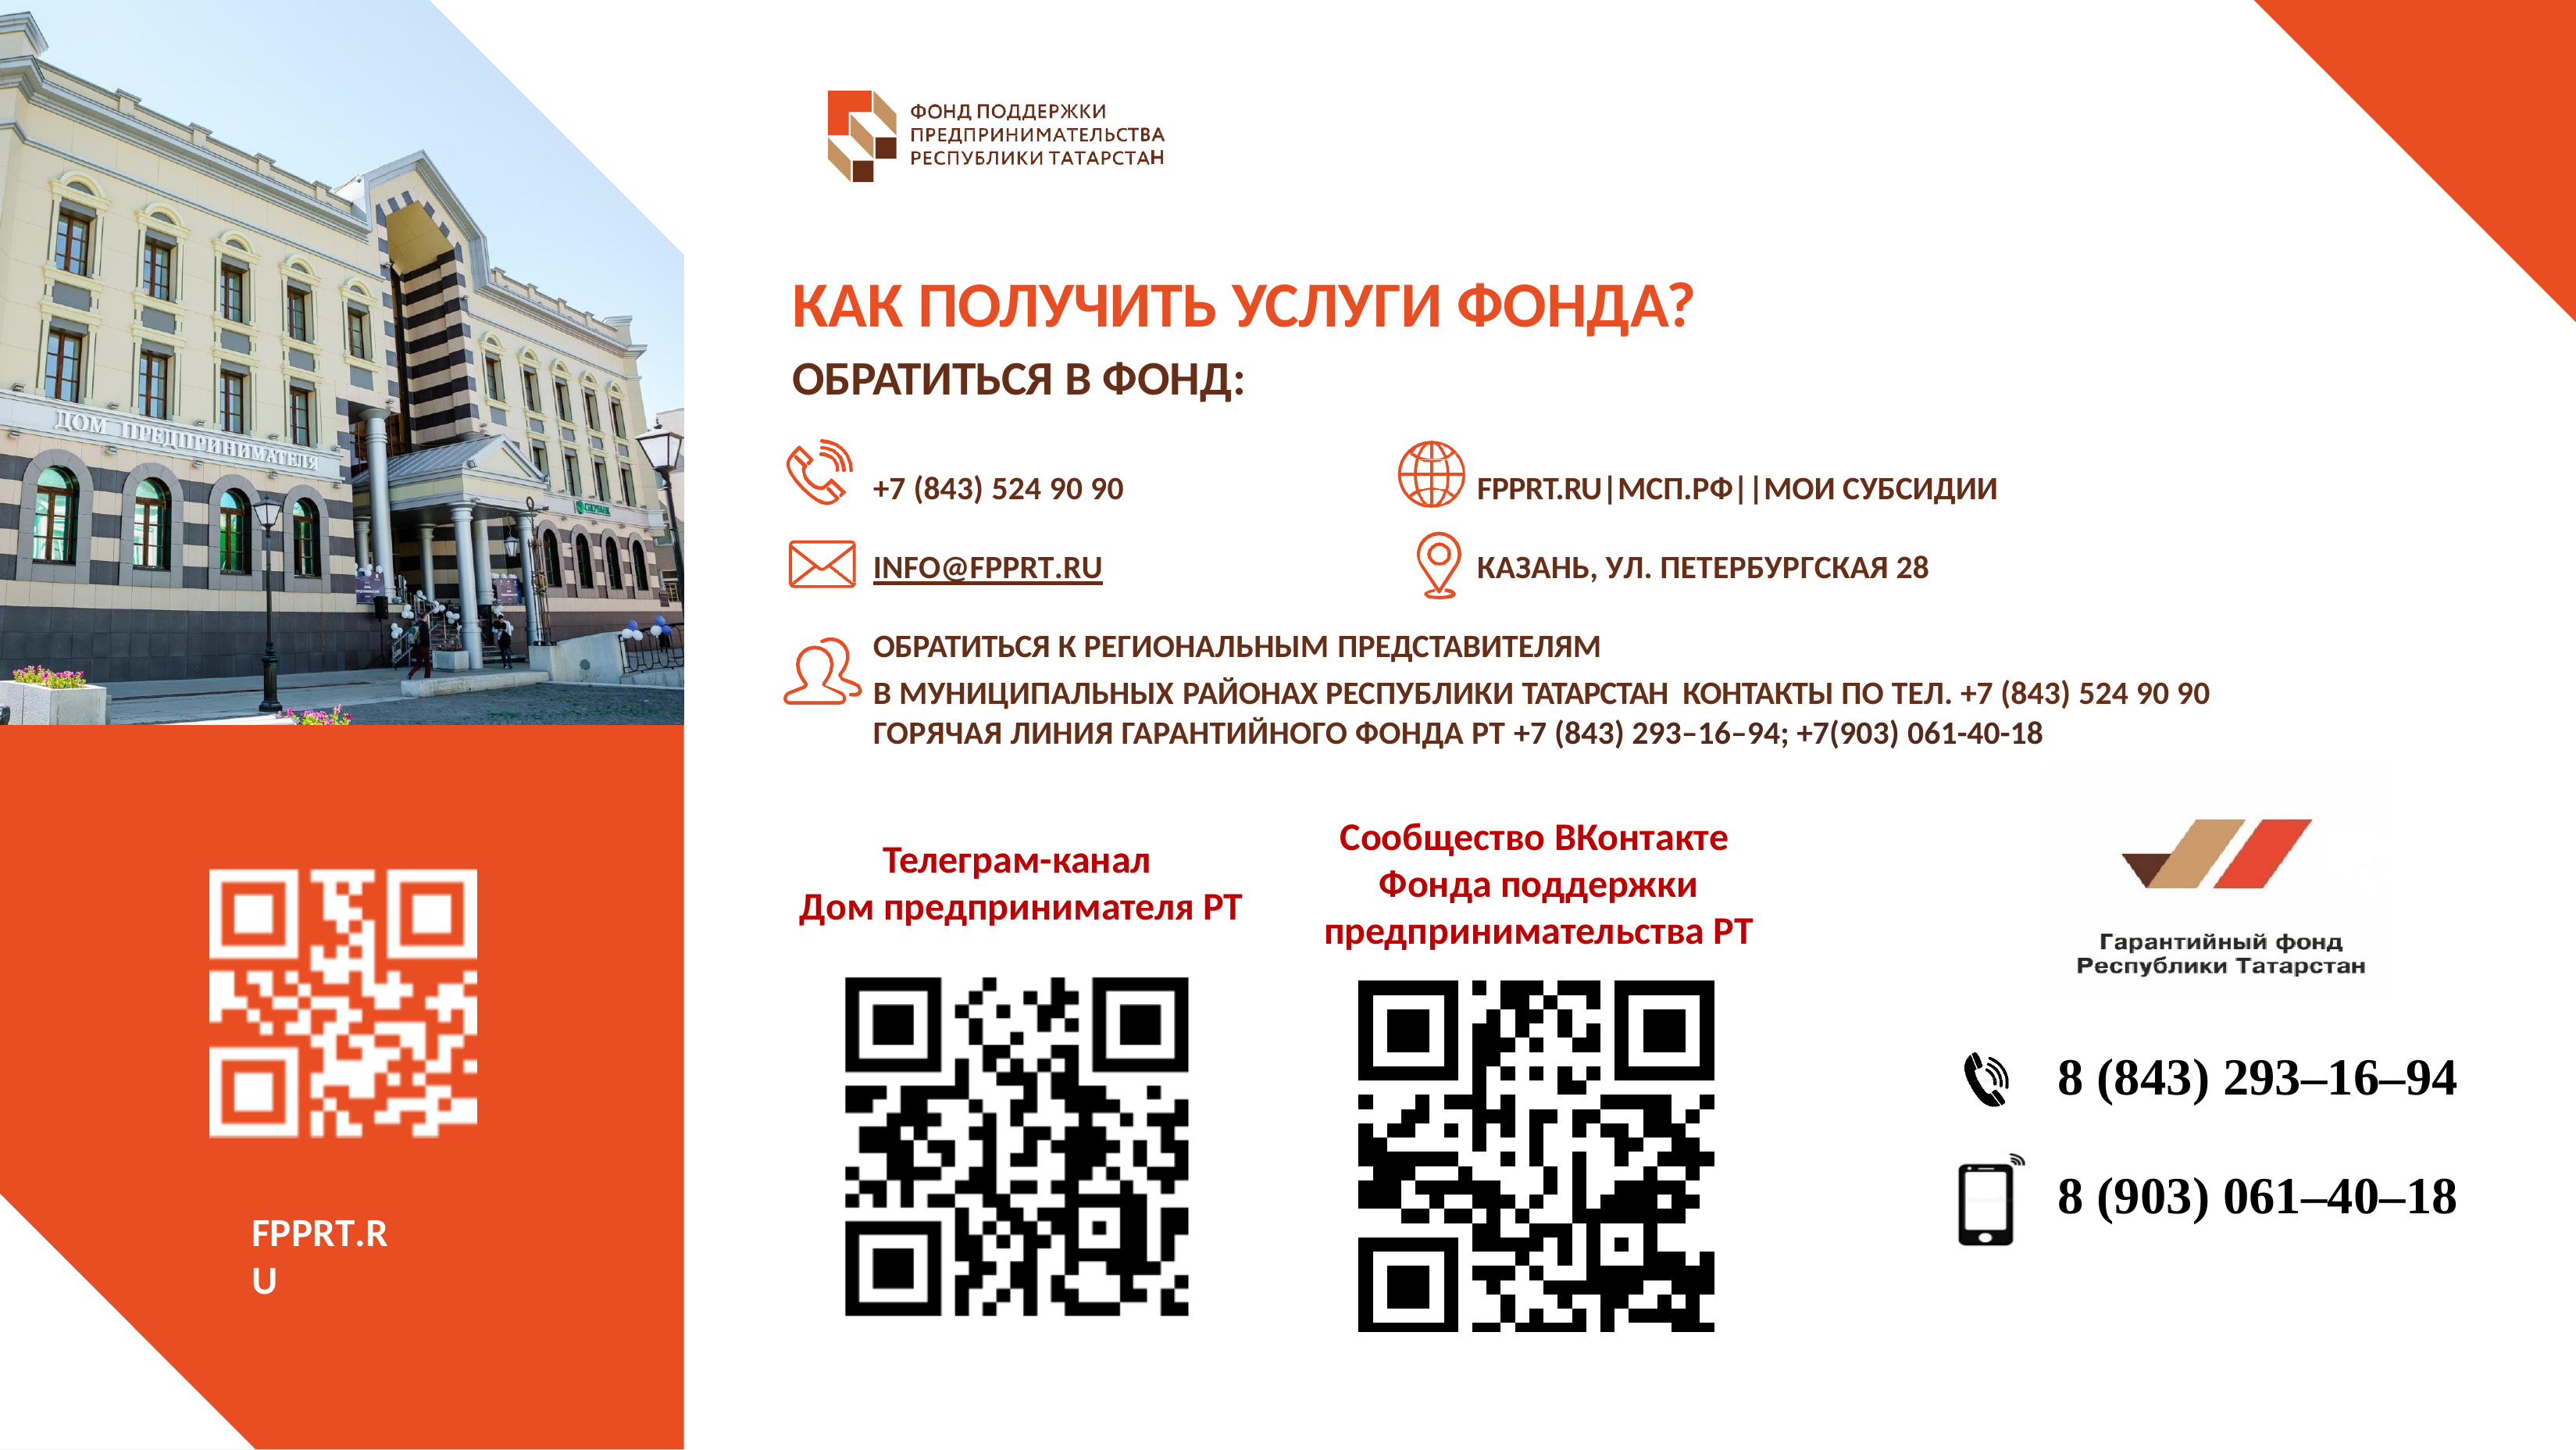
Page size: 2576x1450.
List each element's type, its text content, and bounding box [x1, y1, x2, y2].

picture [840, 959, 1203, 1325]
picture [2046, 764, 2389, 1000]
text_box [1416, 531, 1462, 599]
picture [1946, 1147, 2029, 1263]
text_box Телеграм-канал Дом предпринимателя РТ [748, 827, 1294, 934]
title КАК ПОЛУЧИТЬ УСЛУГИ ФОНДА? ОБРАТИТЬСЯ В ФОНД: [790, 252, 1706, 505]
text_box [827, 90, 897, 183]
text_box +7 (843) 524 90 90 FPPRT.RU|МСП.РФ||МОИ СУБСИДИИ INFO@FPPRT.RU КАЗАНЬ, УЛ. ПЕТЕРБУРГСКАЯ 28 ОБРАТИТЬСЯ К РЕГИОНАЛЬНЫМ ПРЕДСТАВИТЕЛЯМ В МУНИЦИПАЛЬНЫХ РАЙОНАХ РЕСПУБЛИКИ ТАТАРСТАН КОНТАКТЫ ПО ТЕЛ. +7 (843) 524 90 90 ГОРЯЧАЯ ЛИНИЯ ГАРАНТИЙНОГО ФОНДА РТ +7 (843) 293–16–94; +7(903) 061-40-18 [871, 465, 2576, 798]
text_box [2253, 0, 2576, 323]
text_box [788, 540, 857, 589]
picture [209, 869, 477, 1139]
picture [1943, 1036, 2029, 1123]
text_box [1397, 440, 1465, 509]
text_box Сообщество ВКонтакте Фонда поддержки предпринимательства РТ [1294, 805, 1784, 958]
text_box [0, 0, 685, 1450]
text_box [786, 438, 853, 505]
text_box [820, 637, 862, 697]
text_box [911, 104, 1165, 165]
text_box [783, 645, 847, 705]
picture [1358, 979, 1720, 1332]
text_box 8 (843) 293–16–94 [2046, 1037, 2495, 1112]
text_box 8 (903) 061–40–18 [2046, 1155, 2499, 1230]
